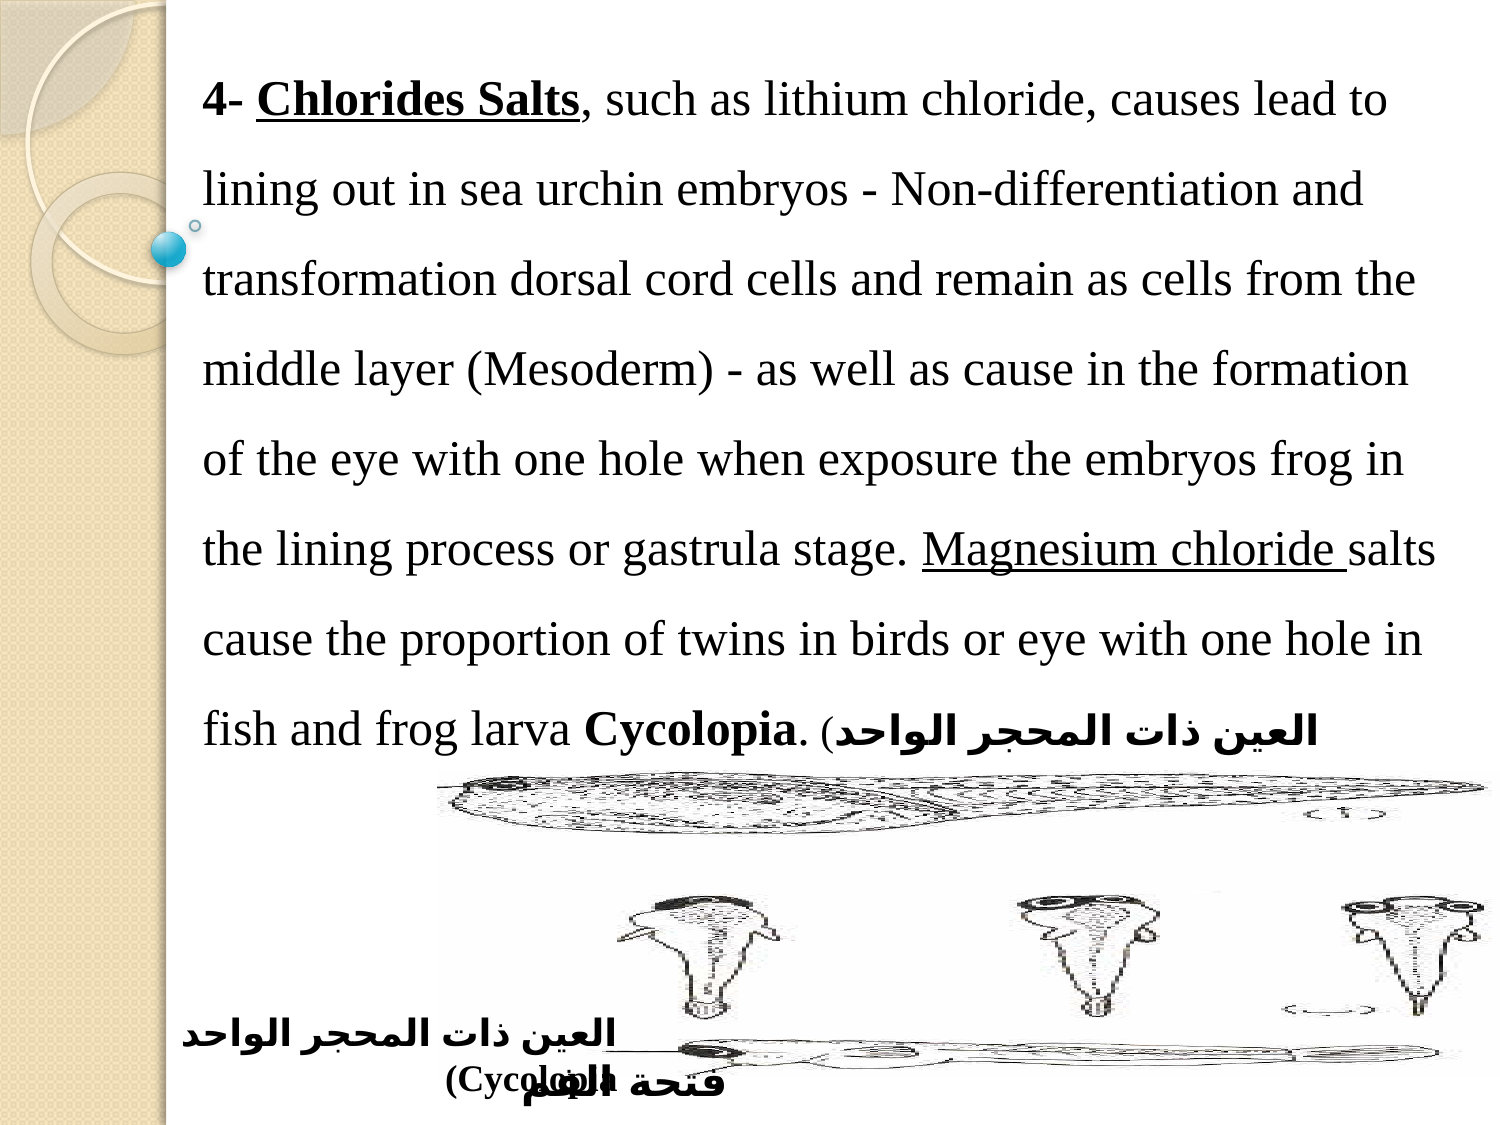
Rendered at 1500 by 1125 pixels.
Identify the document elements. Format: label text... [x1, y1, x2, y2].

text_box 4- Chlorides Salts, such as lithium chloride, causes lead to lining out in sea urchin embryos - Non-differentiation and transformation dorsal cord cells and remain as cells from the middle layer (Mesoderm) - as well as cause in the formation of the eye with one hole when exposure the embryos frog in the lining process or gastrula stage. Magnesium chloride salts cause the proportion of twins in birds or eye with one hole in fish and frog larva Cycolopia. (العين ذات المحجر الواحد [187, 28, 1475, 764]
text_box فتحة الفم [487, 1087, 763, 1113]
text_box العين ذات المحجر الواحد Cycolopia) [24, 1001, 633, 1107]
picture [437, 770, 1500, 1076]
